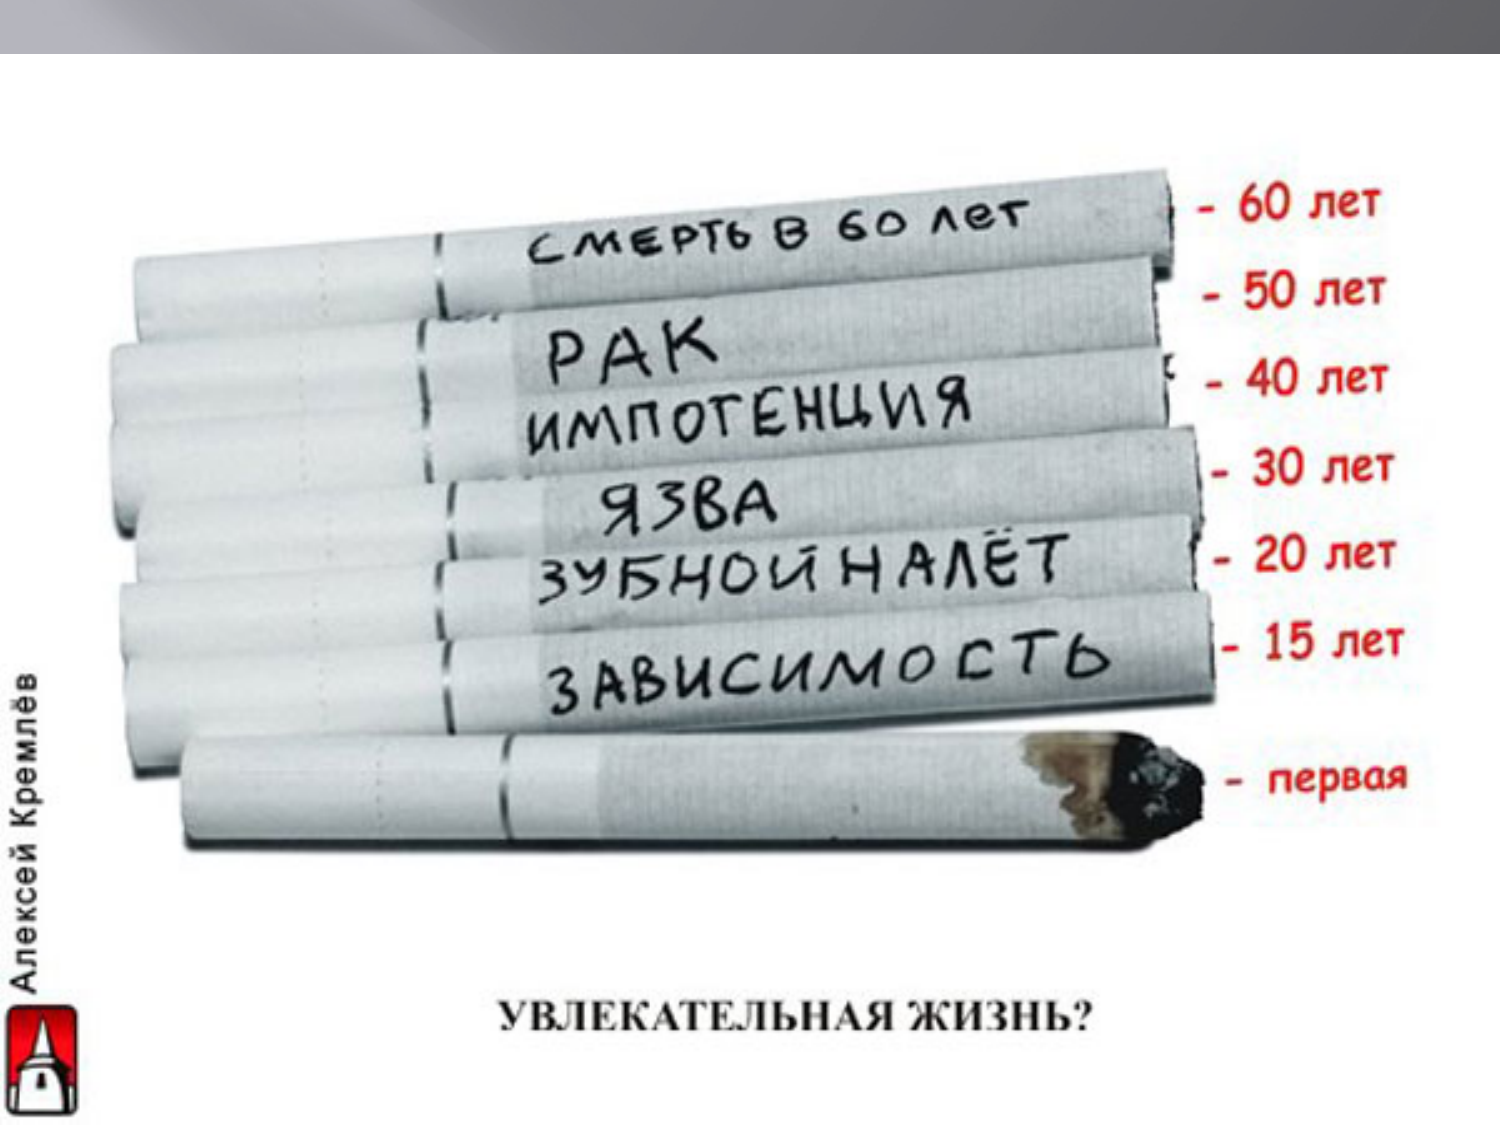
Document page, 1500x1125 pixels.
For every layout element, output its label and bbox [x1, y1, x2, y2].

list [0, 54, 1500, 1125]
